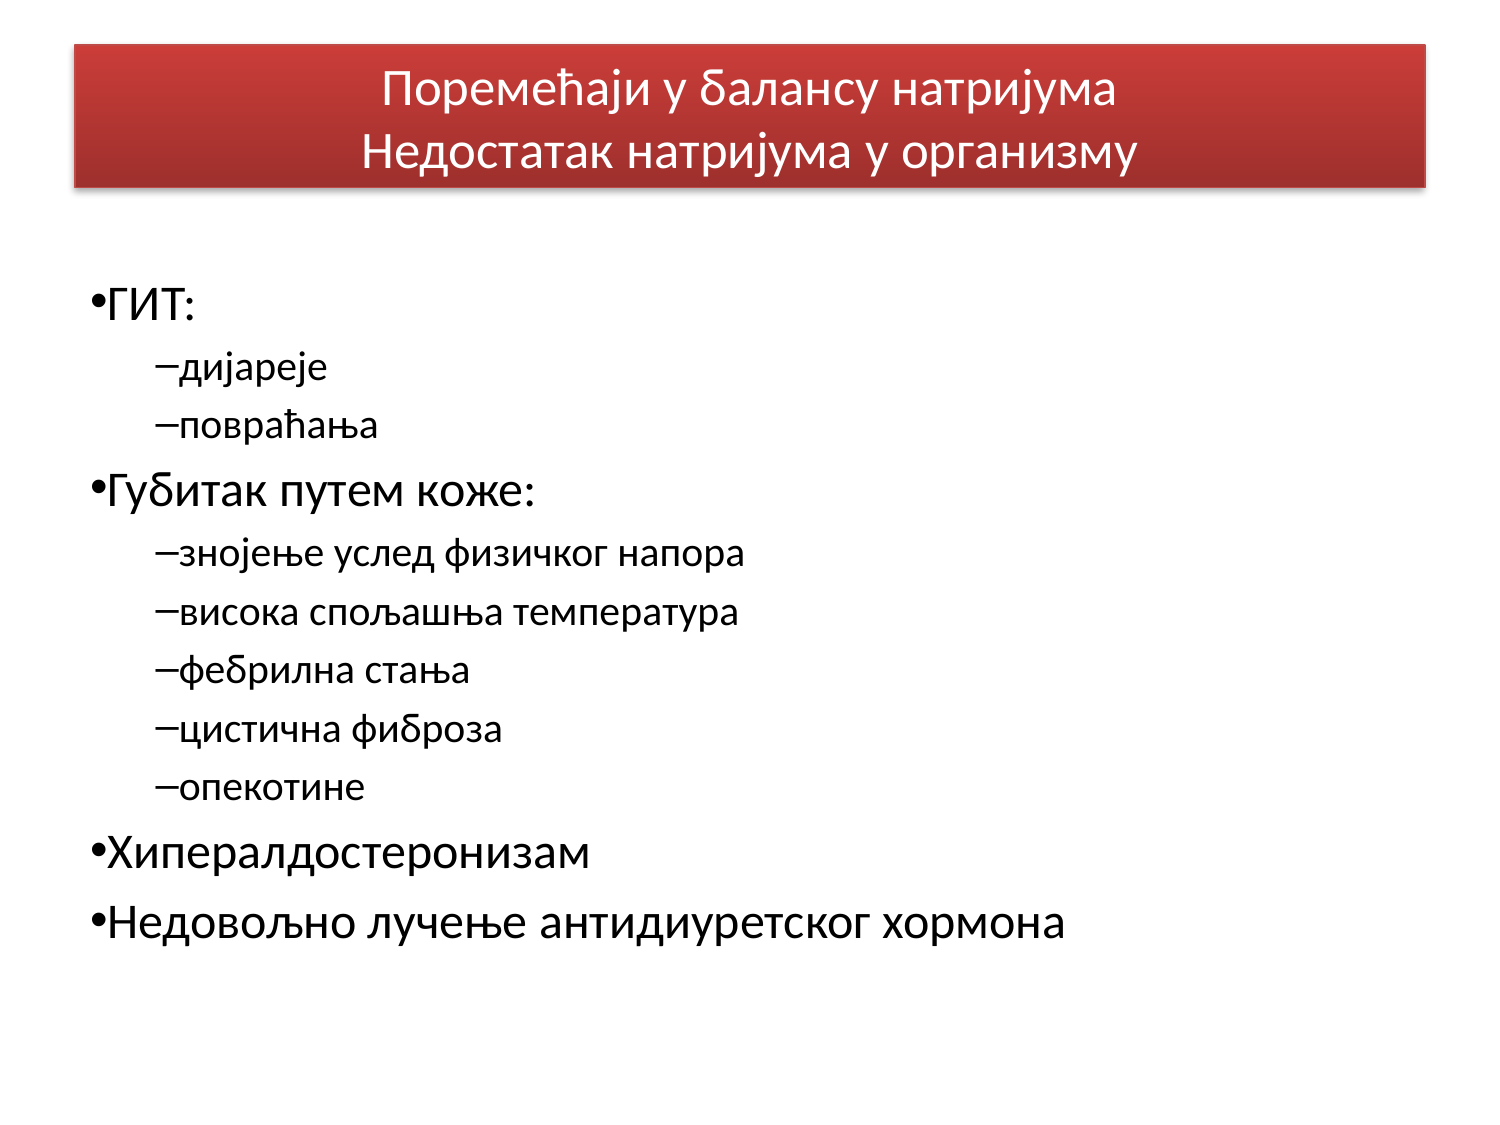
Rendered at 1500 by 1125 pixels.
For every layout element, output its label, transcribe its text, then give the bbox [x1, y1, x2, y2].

list ГИТ: дијареје повраћања Губитак путем коже: знојење услед физичког напора висока спољашња температура фебрилна стања цистична фиброза опекотине Хипералдостеронизам Недовољно лучење антидиуретског хормона [75, 262, 1425, 1005]
title Поремећаји у балансу натријума Недостатак натријума у организму [74, 44, 1426, 188]
